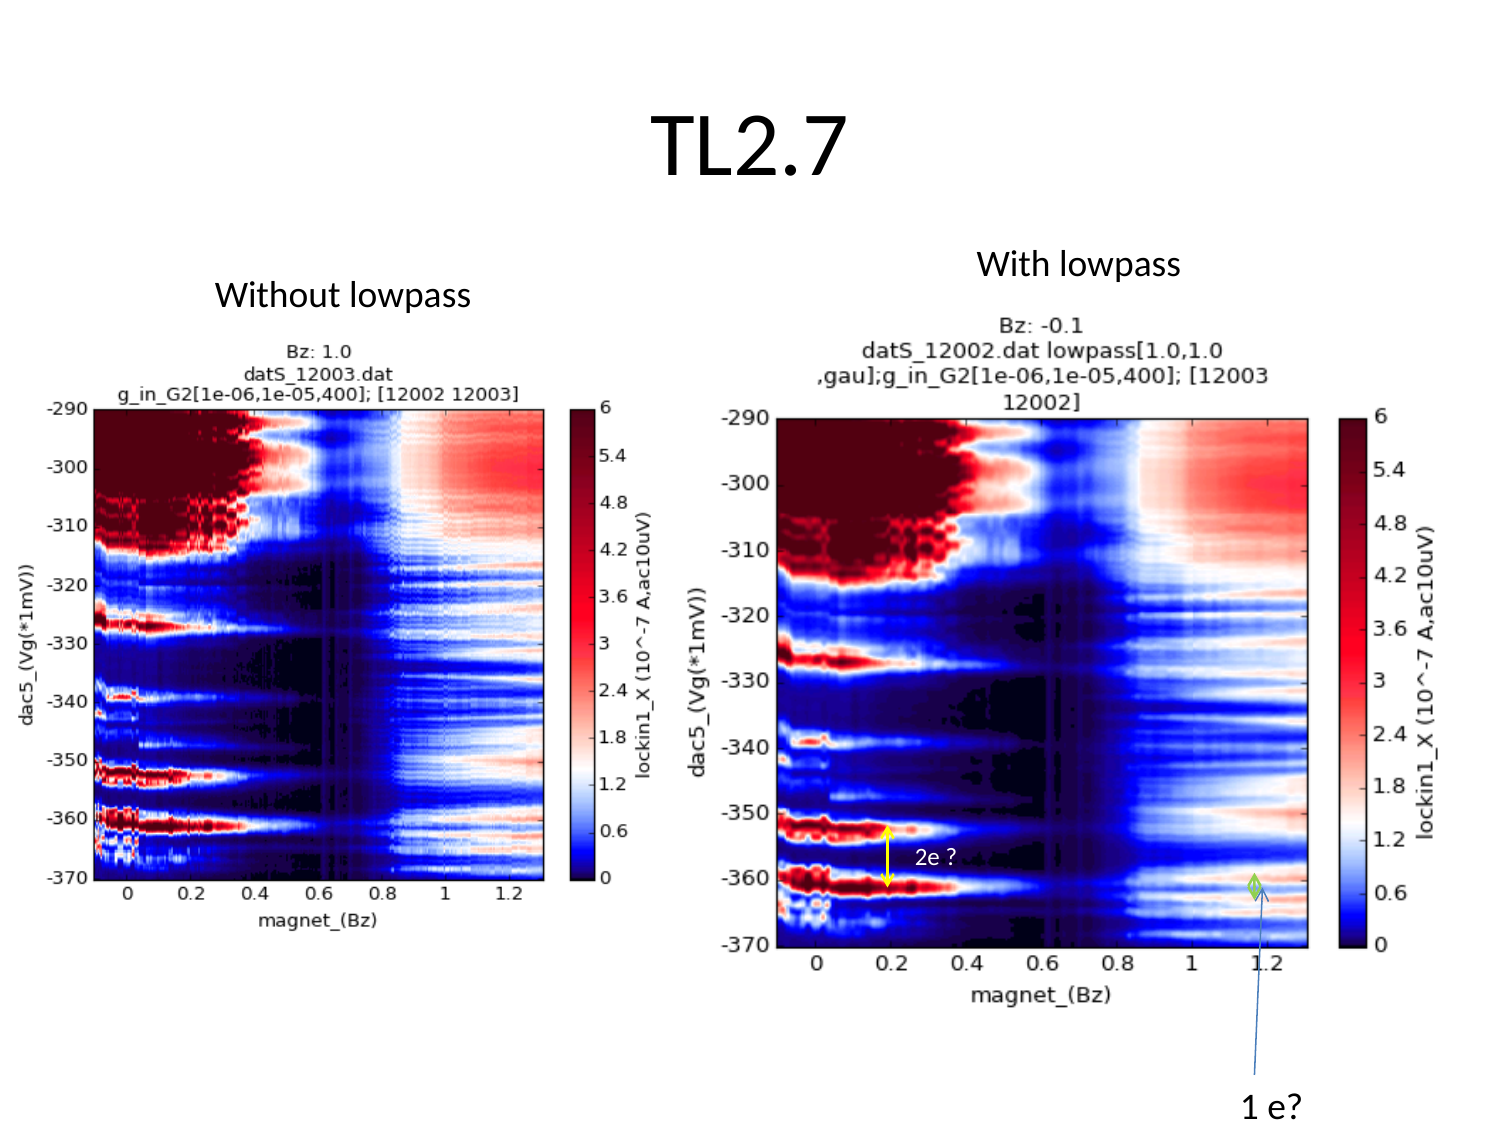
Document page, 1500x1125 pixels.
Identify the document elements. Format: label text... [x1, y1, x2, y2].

text_box Without lowpass [199, 262, 488, 323]
text_box With lowpass [961, 231, 1250, 291]
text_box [1254, 887, 1263, 1076]
picture [0, 293, 1463, 1032]
title TL2.7 [75, 45, 1425, 233]
text_box 1 e? [1224, 1074, 1325, 1125]
